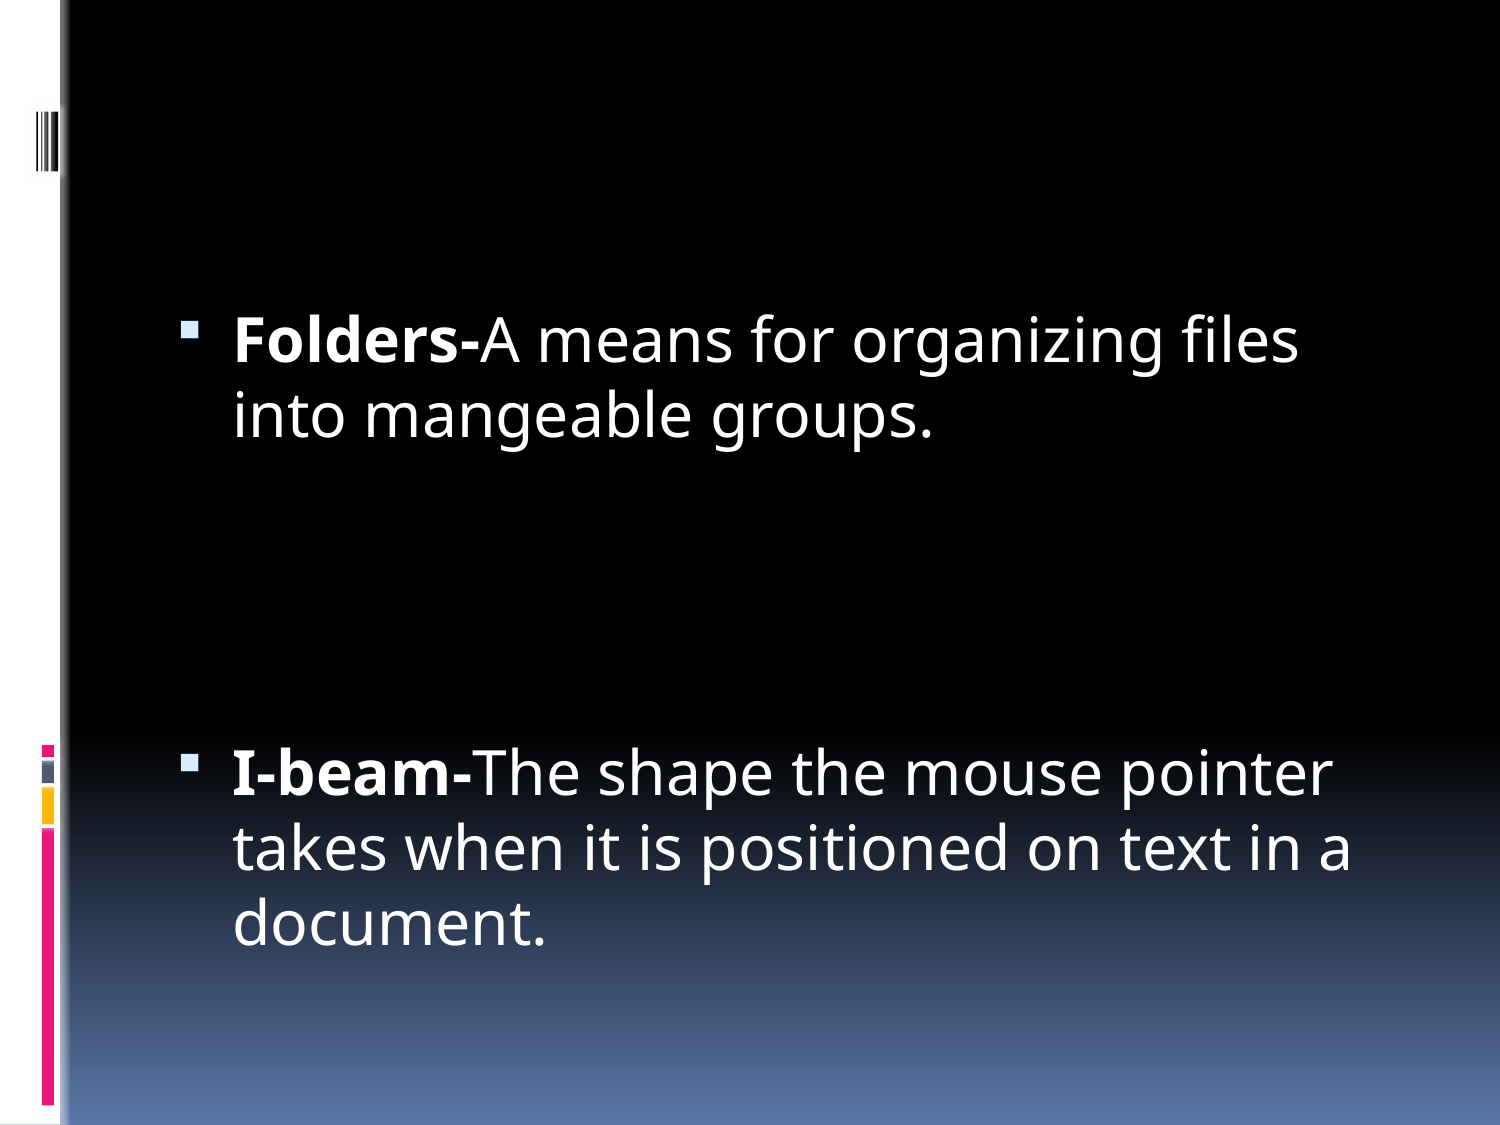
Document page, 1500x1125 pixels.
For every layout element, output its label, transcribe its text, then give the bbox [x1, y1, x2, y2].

list Folders-A means for organizing files into mangeable groups. I-beam-The shape the mouse pointer takes when it is positioned on text in a document. [150, 292, 1425, 1043]
